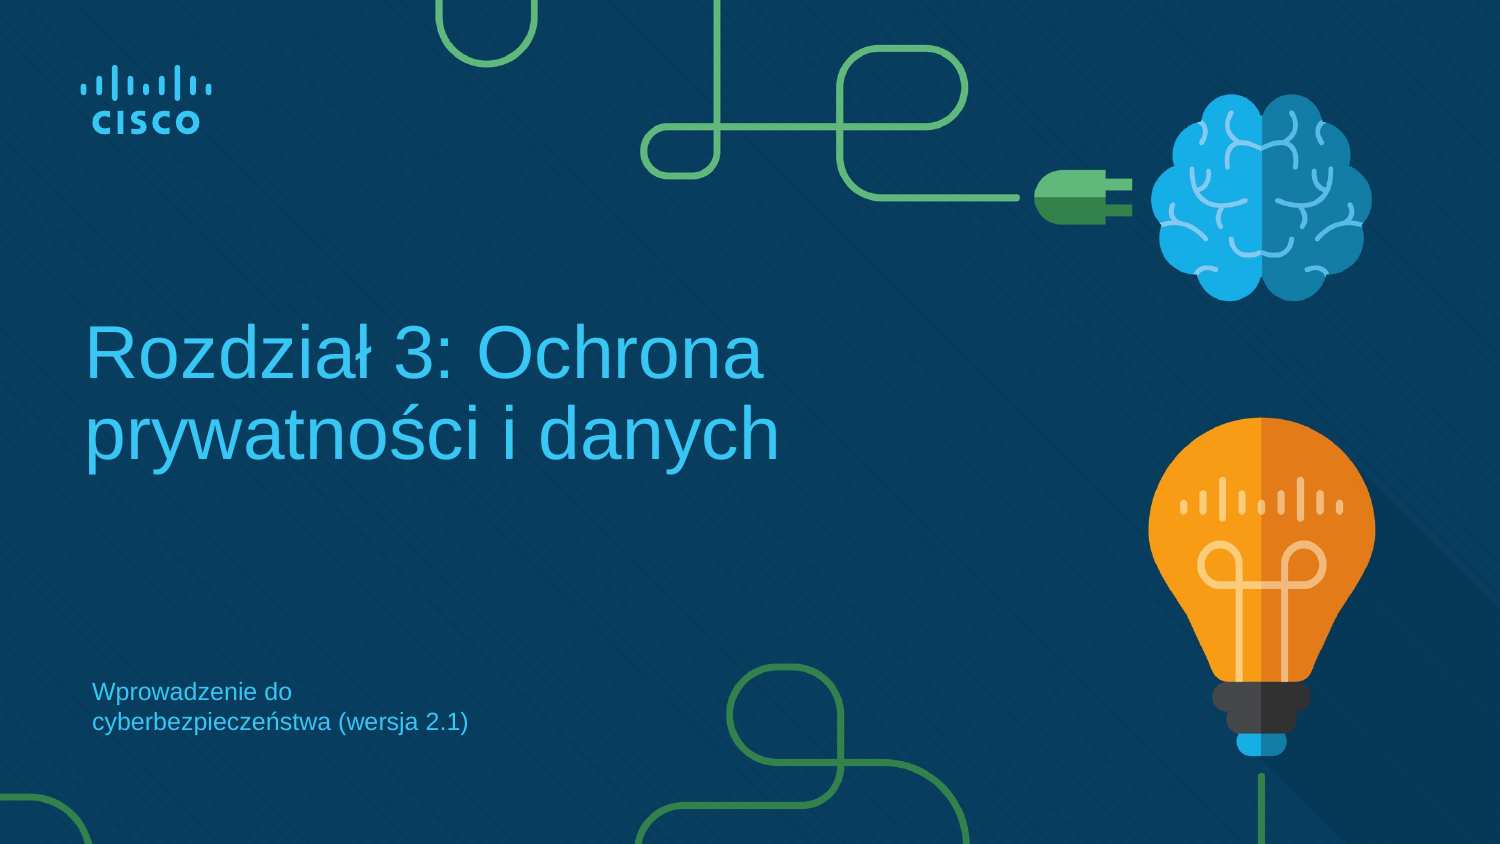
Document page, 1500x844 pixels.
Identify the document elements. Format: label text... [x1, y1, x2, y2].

subtitle Wprowadzenie do cyberbezpieczeństwa (wersja 2.1) [77, 624, 499, 773]
picture [0, 0, 1500, 844]
title Rozdział 3: Ochrona prywatności i danych [69, 377, 1047, 484]
